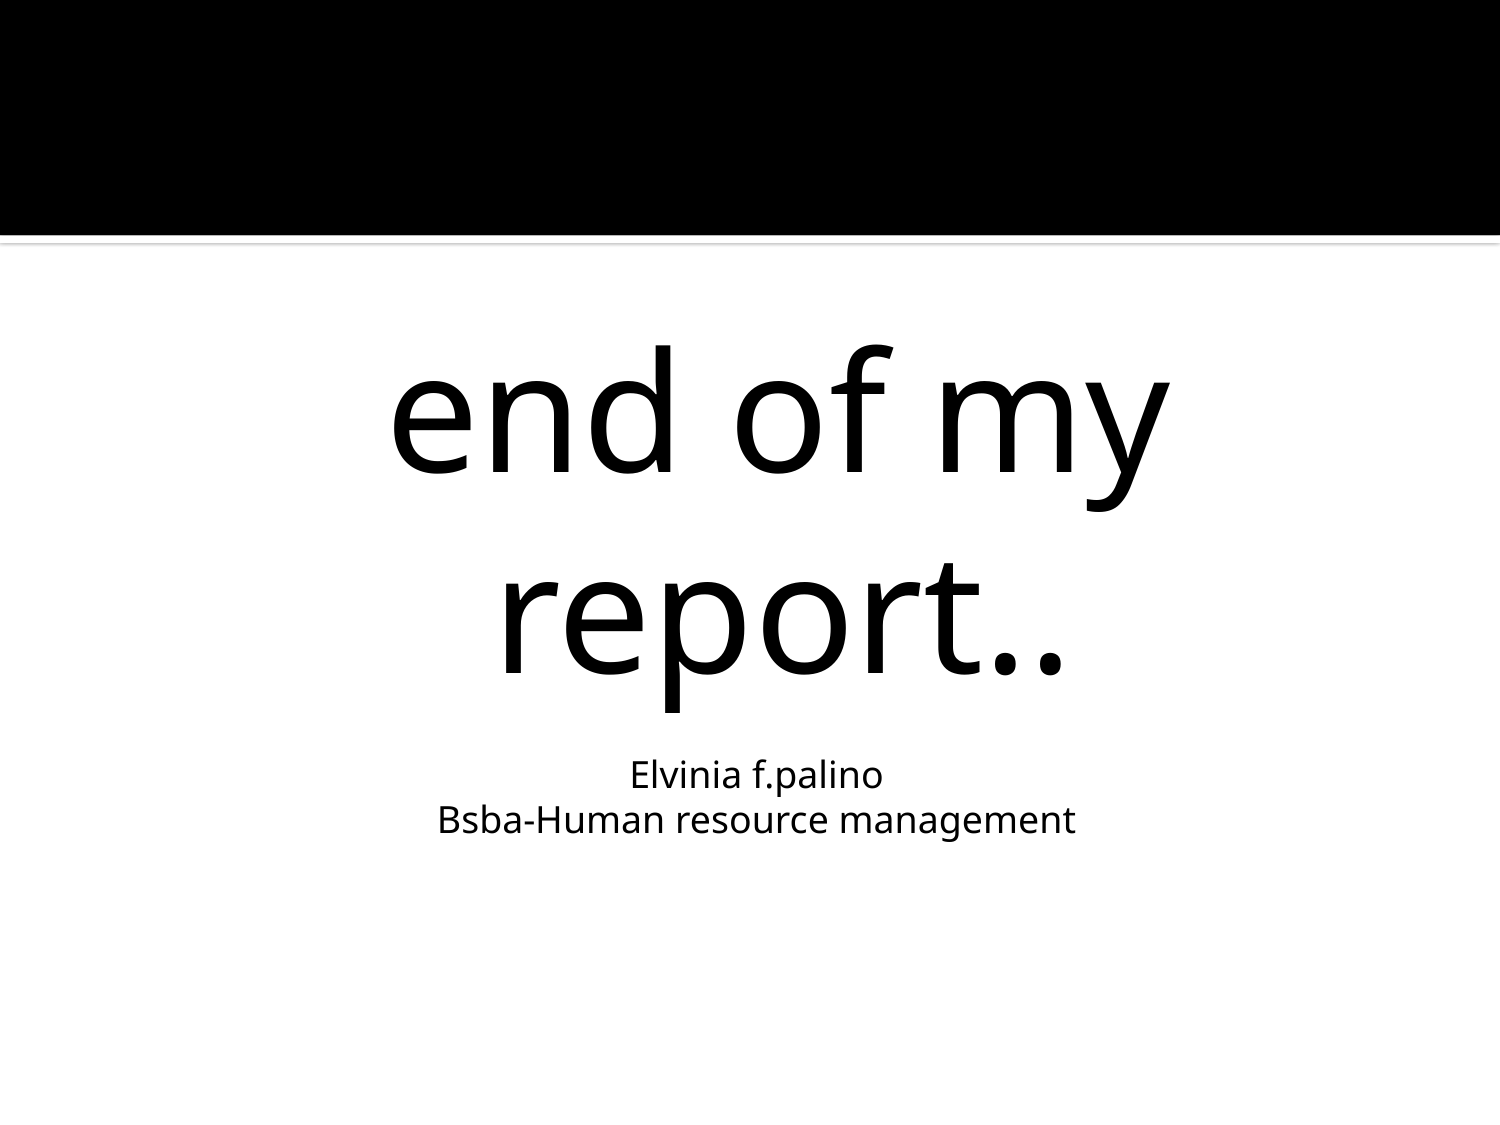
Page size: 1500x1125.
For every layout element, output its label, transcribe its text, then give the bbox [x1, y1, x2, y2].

list end of my report.. Elvinia f.palino Bsba-Human resource management [75, 291, 1425, 1050]
